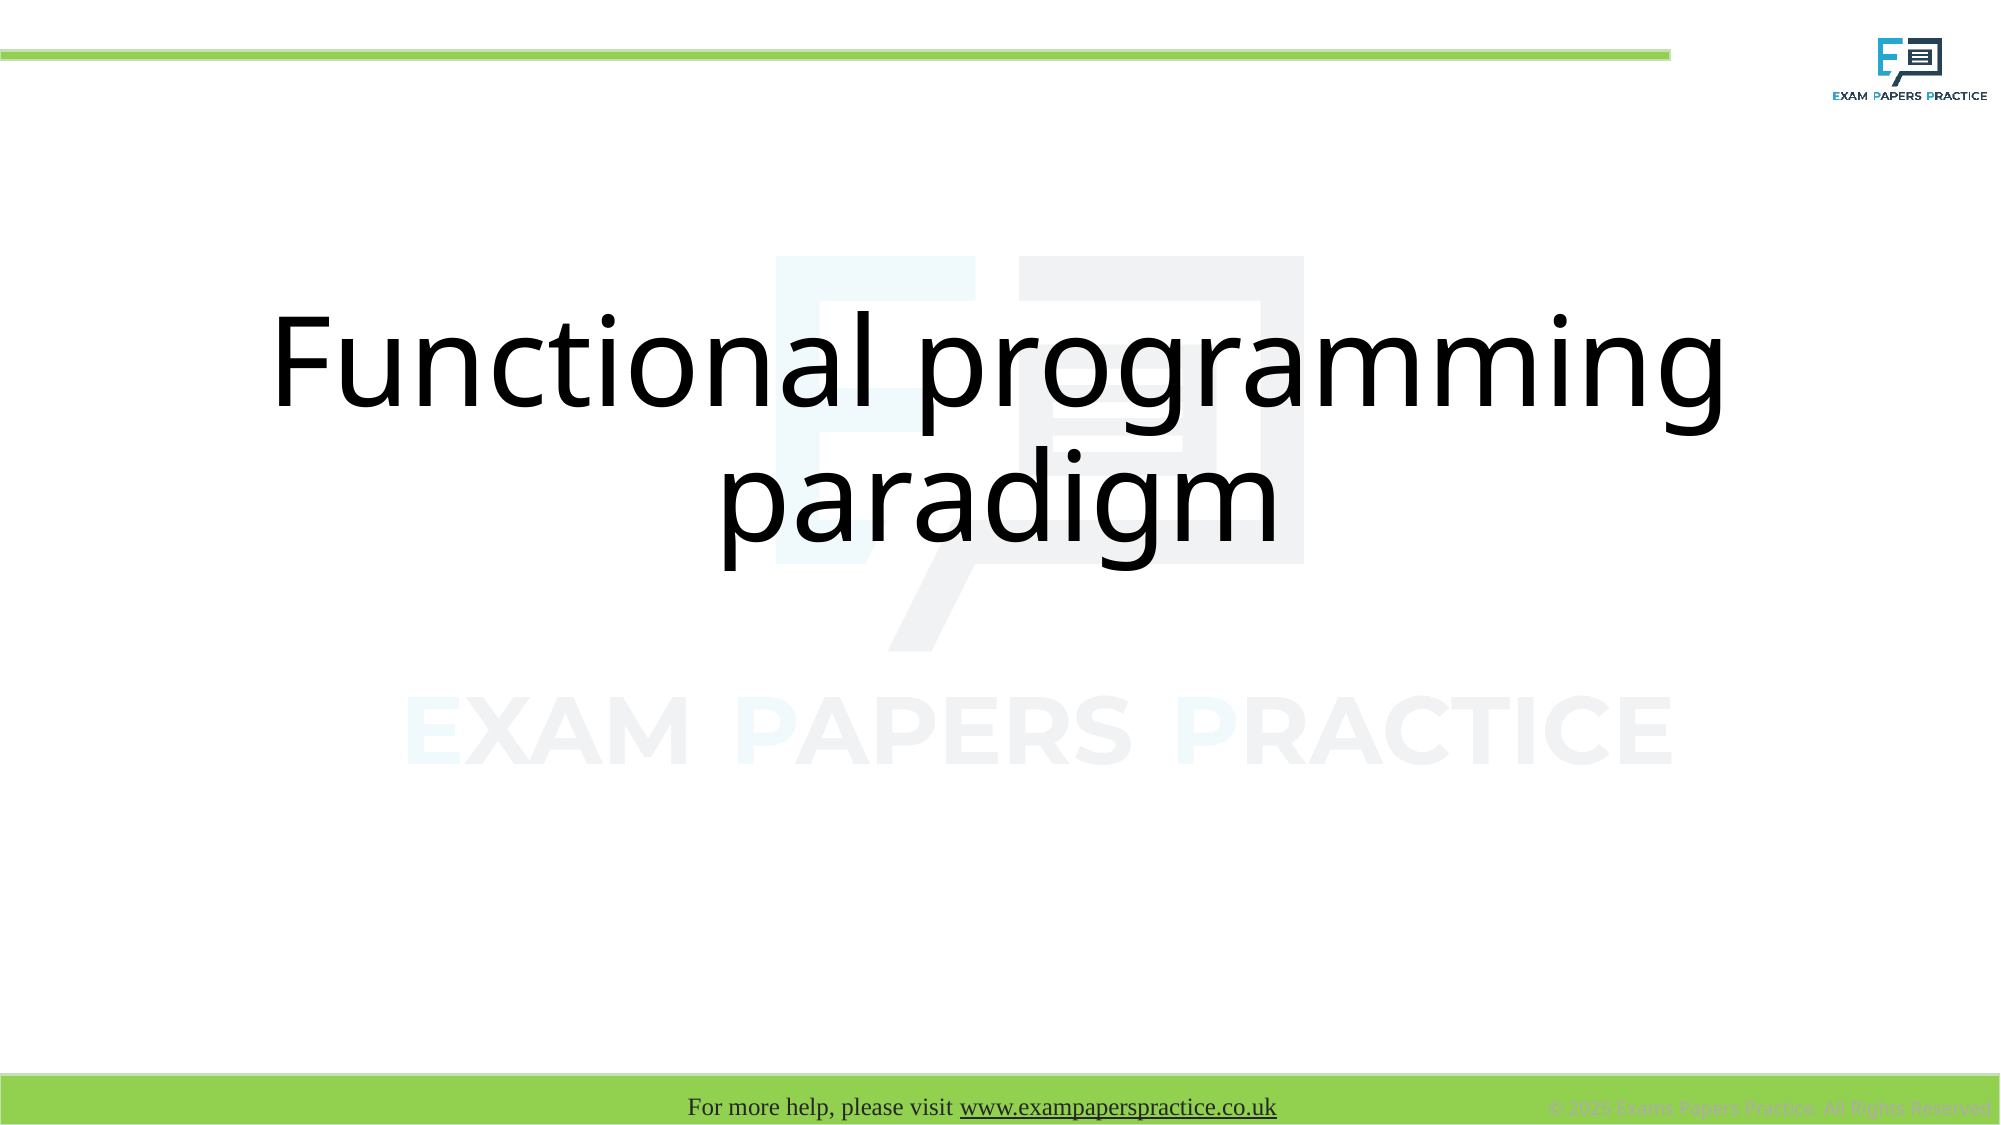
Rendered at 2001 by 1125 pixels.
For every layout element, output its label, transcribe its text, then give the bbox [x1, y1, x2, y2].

title Functional programming paradigm [249, 184, 1750, 576]
